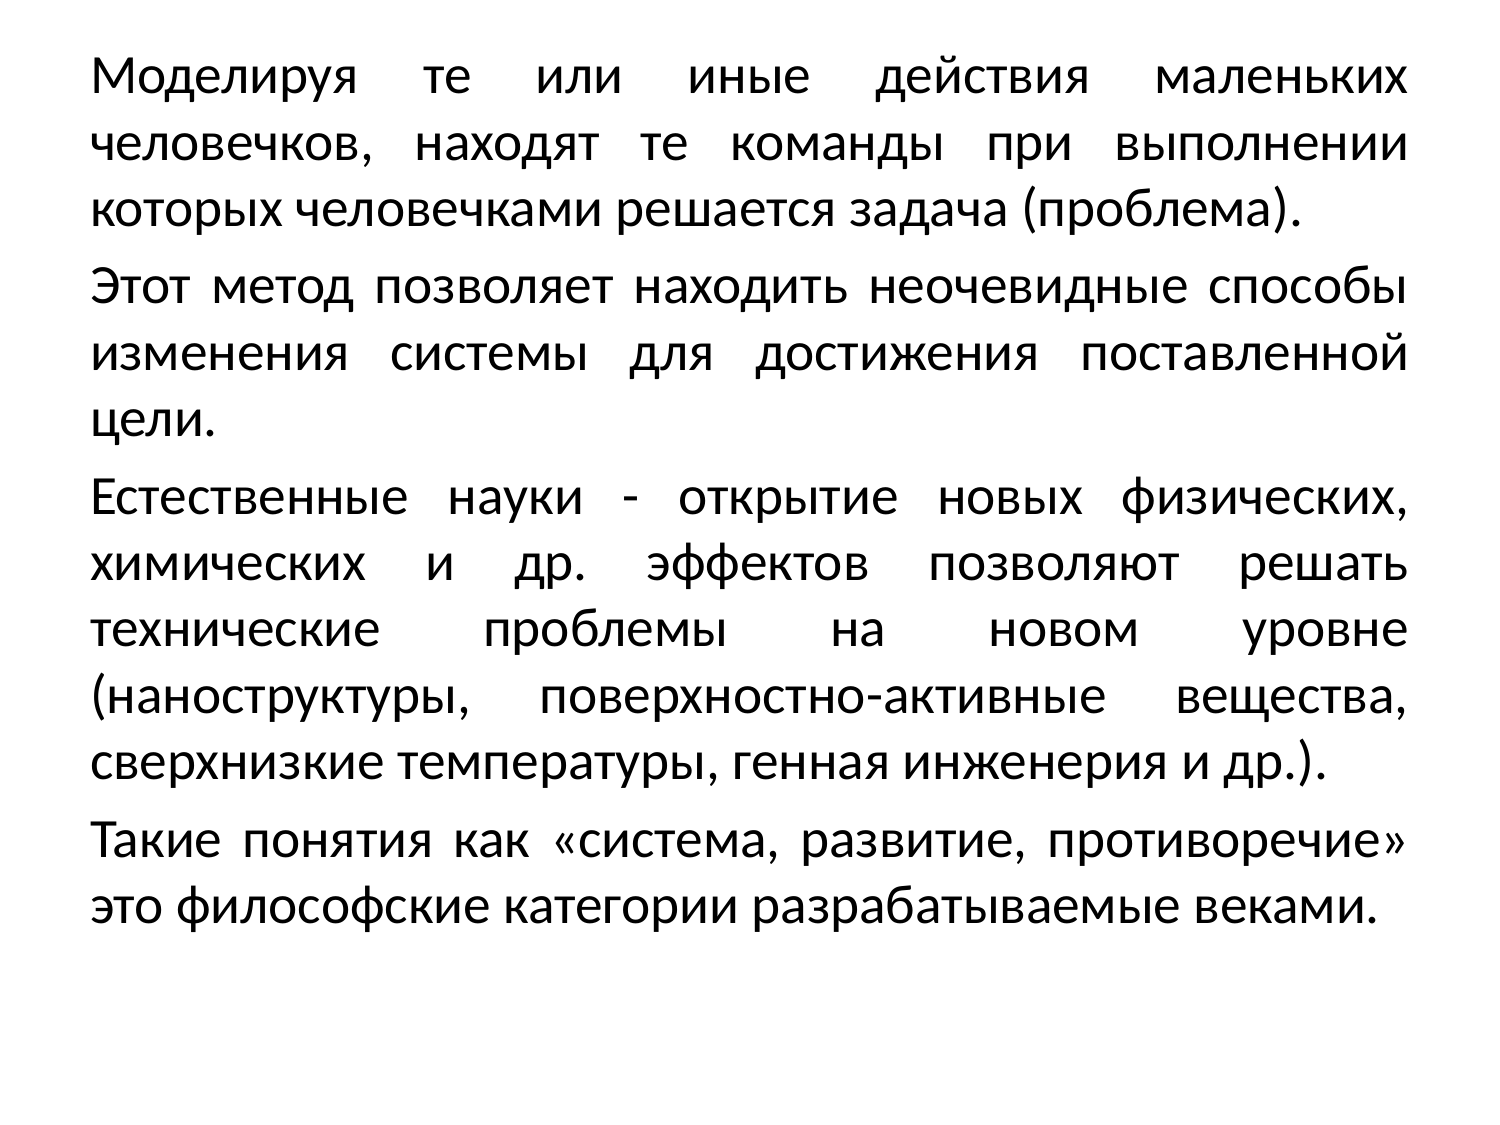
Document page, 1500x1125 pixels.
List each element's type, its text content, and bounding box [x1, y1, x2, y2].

list Моделируя те или иные действия маленьких человечков, находят те команды при выполнении которых человечками решается задача (проблема). Этот метод позволяет находить неочевидные способы изменения системы для достижения поставленной цели. Естественные науки - открытие новых физических, химических и др. эффектов позволяют решать технические проблемы на новом уровне (наноструктуры, поверхностно-активные вещества, сверхнизкие температуры, генная инженерия и др.). Такие понятия как «система, развитие, противоречие» это философские категории разрабатываемые веками. [75, 30, 1425, 1005]
